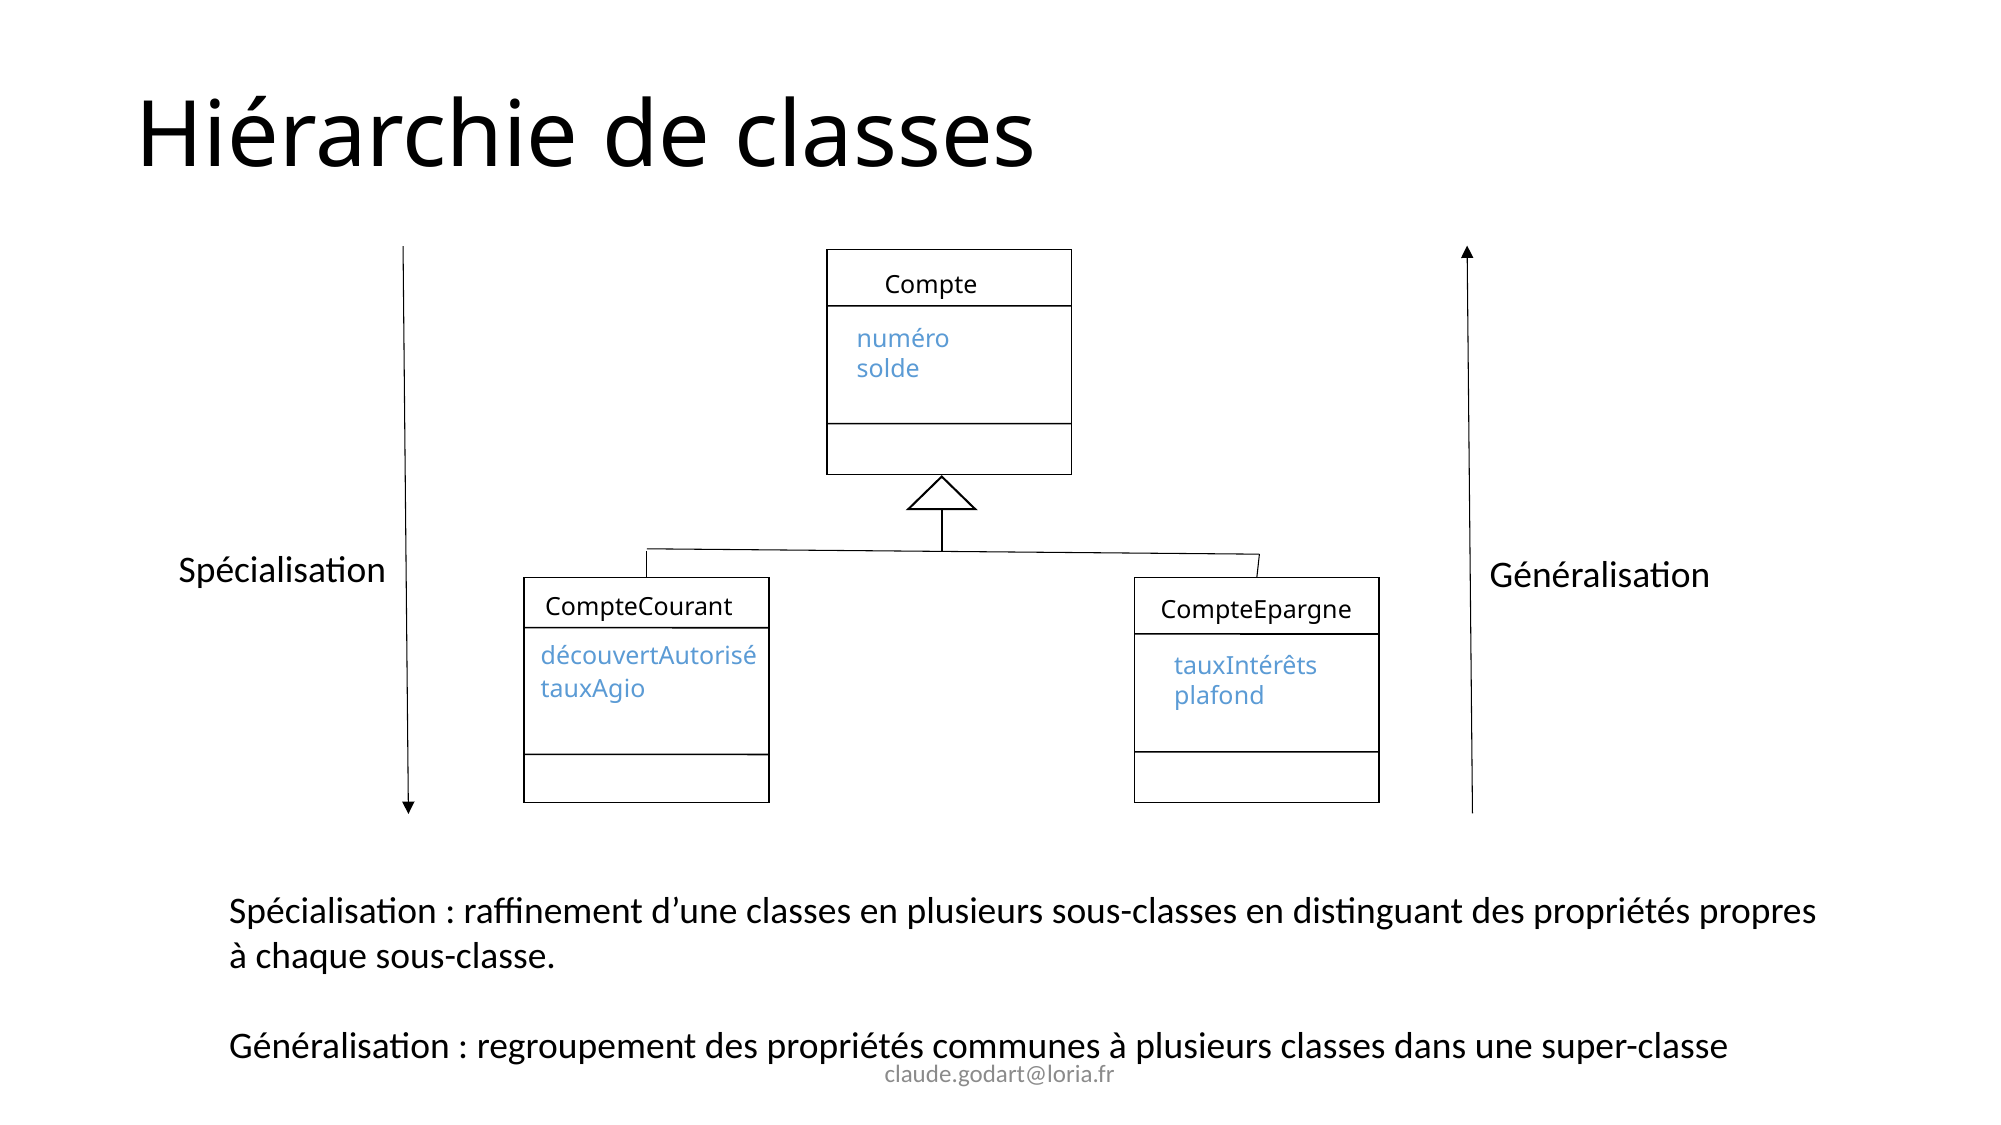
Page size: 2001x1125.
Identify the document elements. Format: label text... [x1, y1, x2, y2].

text_box Généralisation [1474, 542, 1726, 603]
text_box [826, 249, 1072, 305]
text_box découvertAutorisé tauxAgio [525, 640, 781, 710]
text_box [1256, 554, 1260, 578]
text_box numéro solde [841, 325, 1042, 389]
text_box CompteEpargne [1144, 593, 1369, 631]
text_box [1134, 577, 1380, 751]
text_box [905, 475, 978, 511]
footer claude.godart@loria.fr [662, 1042, 1338, 1103]
text_box [826, 424, 1072, 475]
text_box Spécialisation [163, 538, 402, 598]
text_box Compte [836, 268, 1026, 306]
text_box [403, 246, 409, 814]
title Hiérarchie de classes [120, 28, 1846, 246]
text_box [524, 755, 770, 803]
text_box [826, 306, 1072, 423]
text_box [646, 548, 1260, 555]
text_box [1134, 752, 1380, 803]
text_box [524, 628, 770, 754]
text_box tauxIntérêts plafond [1159, 652, 1360, 747]
text_box Spécialisation : raffinement d’une classes en plusieurs sous-classes en distinguant des propriétés propres à chaque sous-classe. Généralisation : regroupement des propriétés communes à plusieurs classes dans une super-classe [214, 878, 1834, 1073]
text_box [524, 577, 770, 627]
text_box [1467, 245, 1473, 814]
text_box CompteCourant [524, 590, 754, 628]
